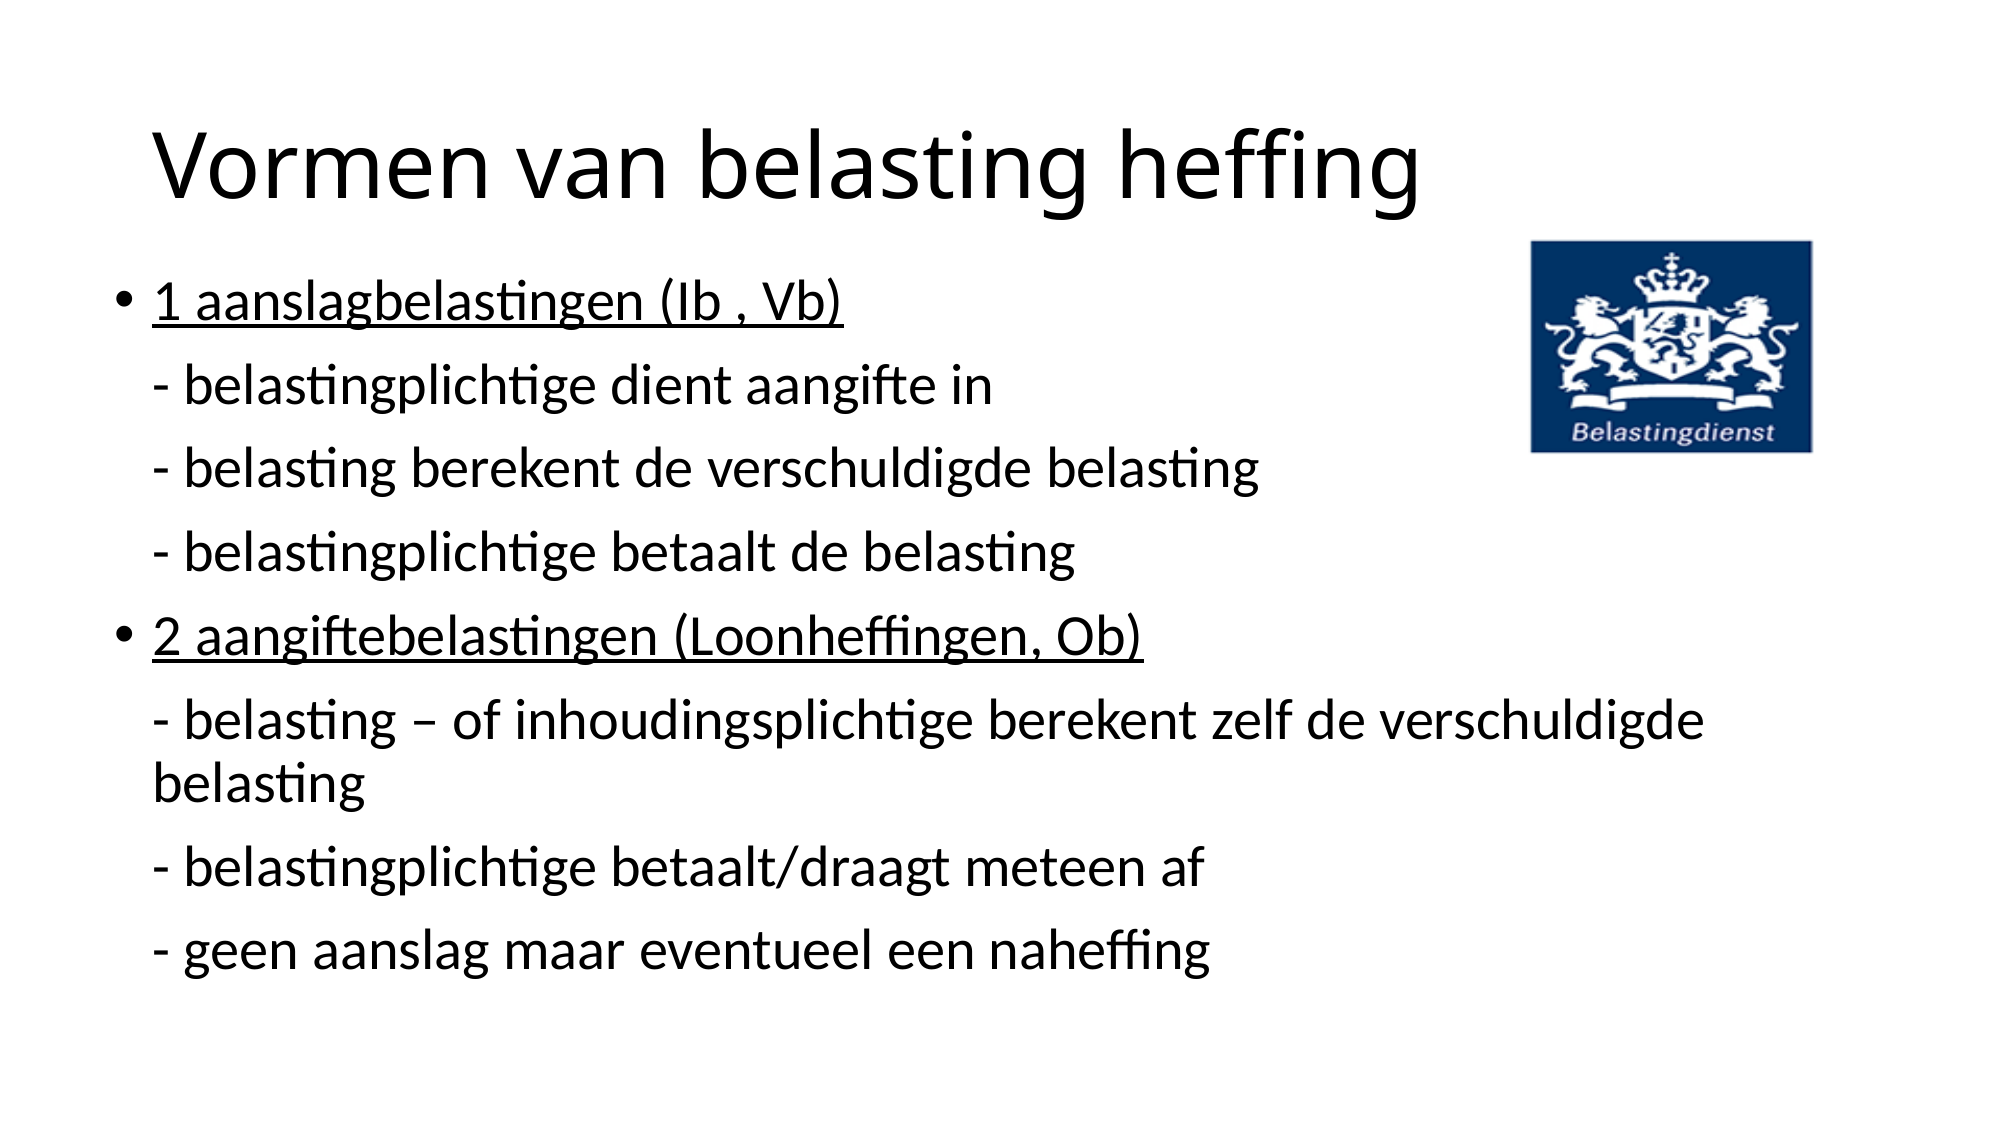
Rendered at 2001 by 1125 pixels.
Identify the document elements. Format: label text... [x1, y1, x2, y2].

list 1 aanslagbelastingen (Ib , Vb) - belastingplichtige dient aangifte in - belasting berekent de verschuldigde belasting - belastingplichtige betaalt de belasting 2 aangiftebelastingen (Loonheffingen, Ob) - belasting – of inhoudingsplichtige berekent zelf de verschuldigde belasting - belastingplichtige betaalt/draagt meteen af - geen aanslag maar eventueel een naheffing [99, 262, 1900, 1094]
picture [1519, 229, 1826, 462]
title Vormen van belasting heffing [137, 59, 1863, 262]
